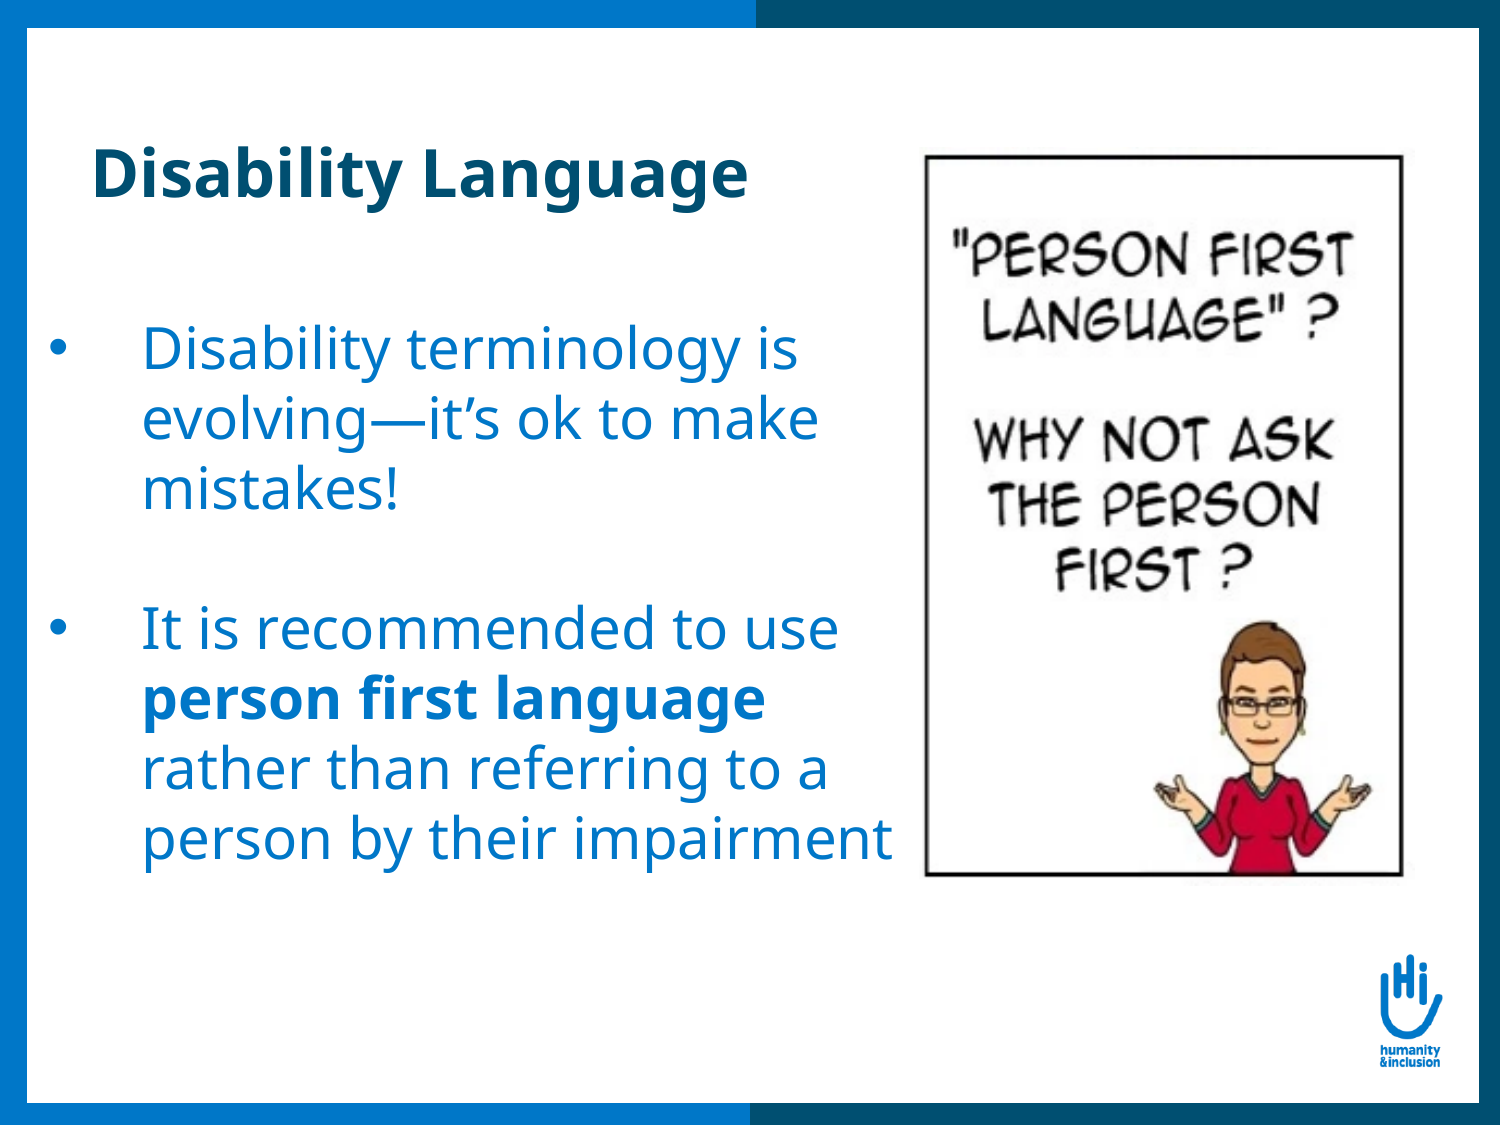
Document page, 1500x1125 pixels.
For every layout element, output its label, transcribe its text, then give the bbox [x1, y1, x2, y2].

text_box Disability terminology is evolving—it’s ok to make mistakes! It is recommended to use person first language rather than referring to a person by their impairment [33, 304, 914, 879]
picture [919, 147, 1415, 886]
picture [1369, 942, 1451, 1078]
title Disability Language [78, 80, 1420, 262]
